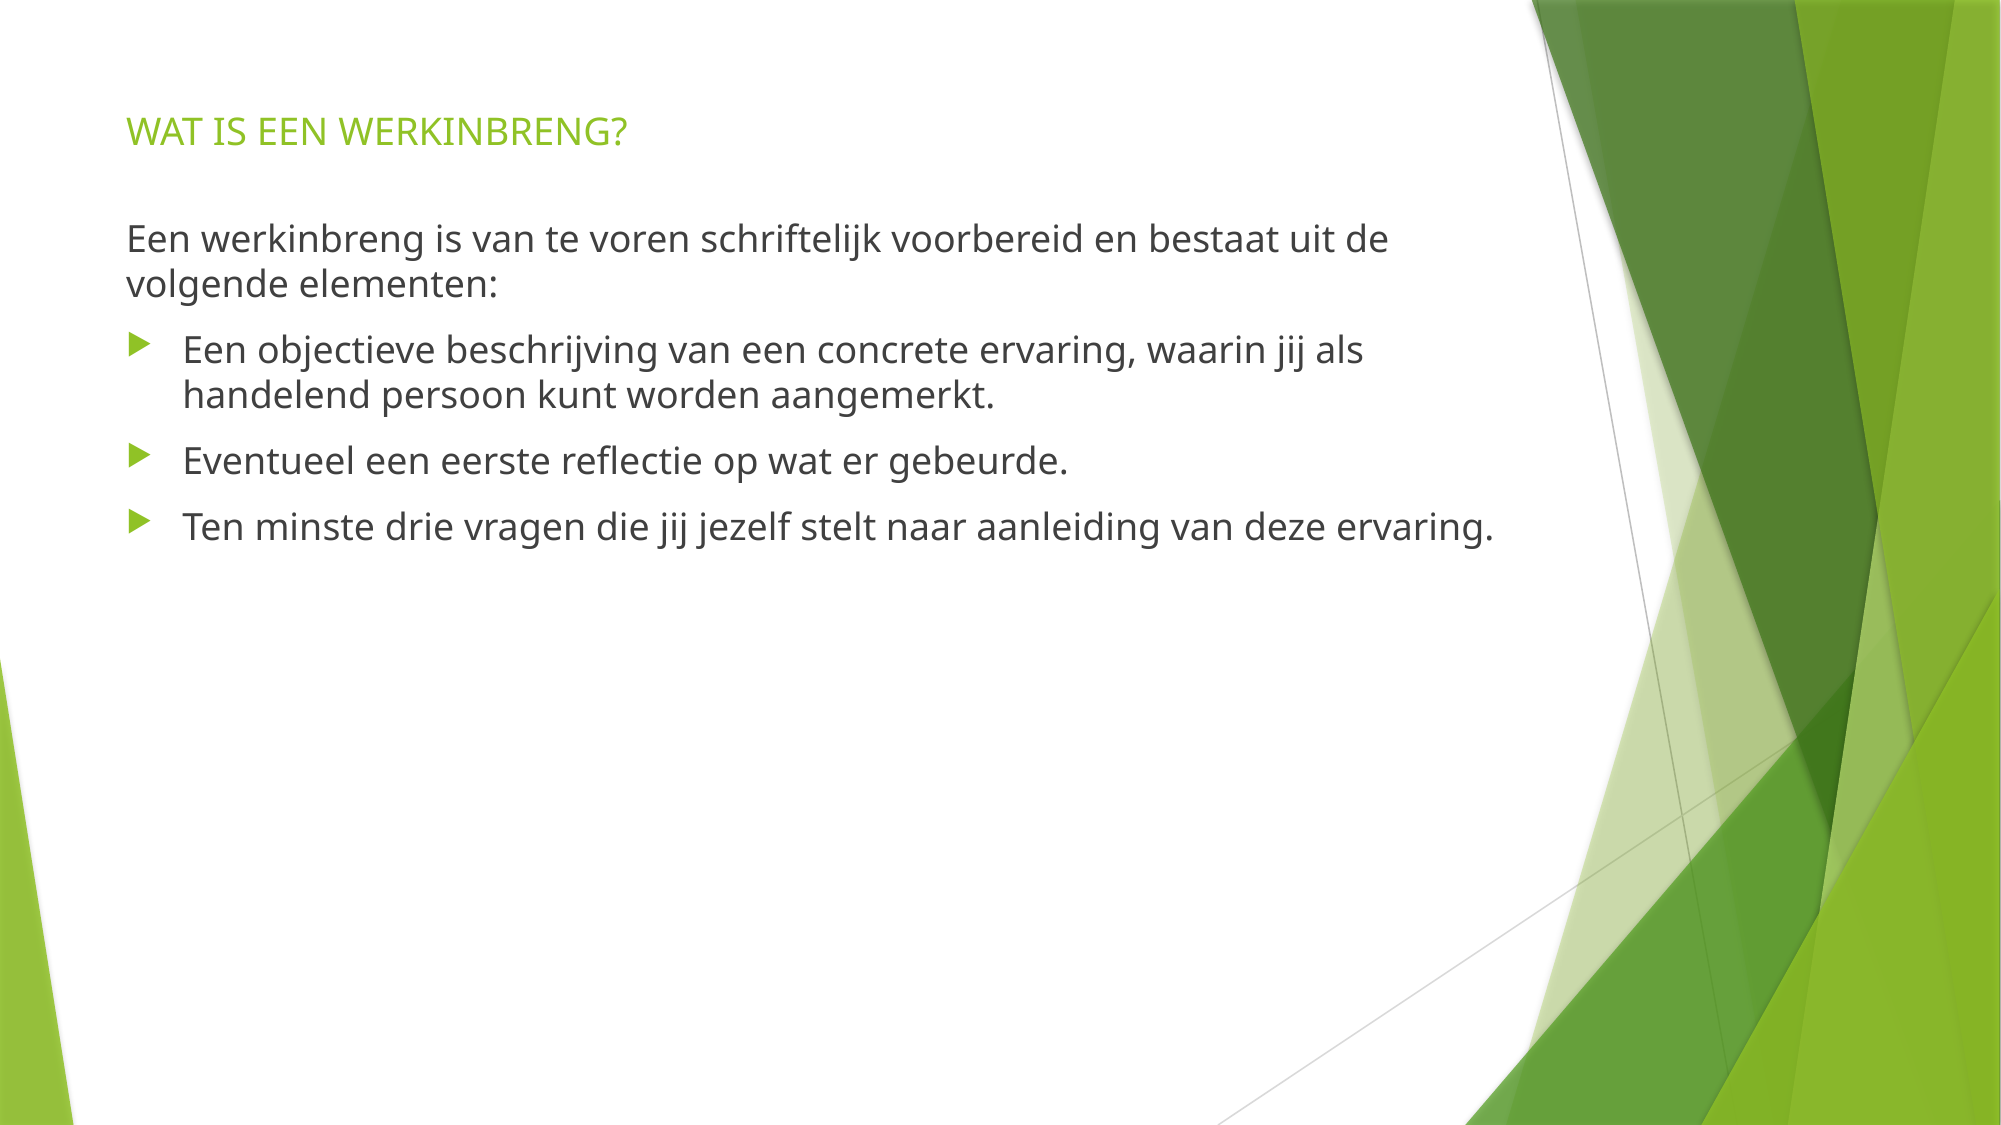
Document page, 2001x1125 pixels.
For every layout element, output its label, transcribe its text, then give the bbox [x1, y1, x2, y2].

list Een werkinbreng is van te voren schriftelijk voorbereid en bestaat uit de volgende elementen: Een objectieve beschrijving van een concrete ervaring, waarin jij als handelend persoon kunt worden aangemerkt. Eventueel een eerste reflectie op wat er gebeurde. Ten minste drie vragen die jij jezelf stelt naar aanleiding van deze ervaring. [111, 207, 1522, 845]
title WAT IS EEN WERKINBRENG? [111, 99, 1522, 207]
